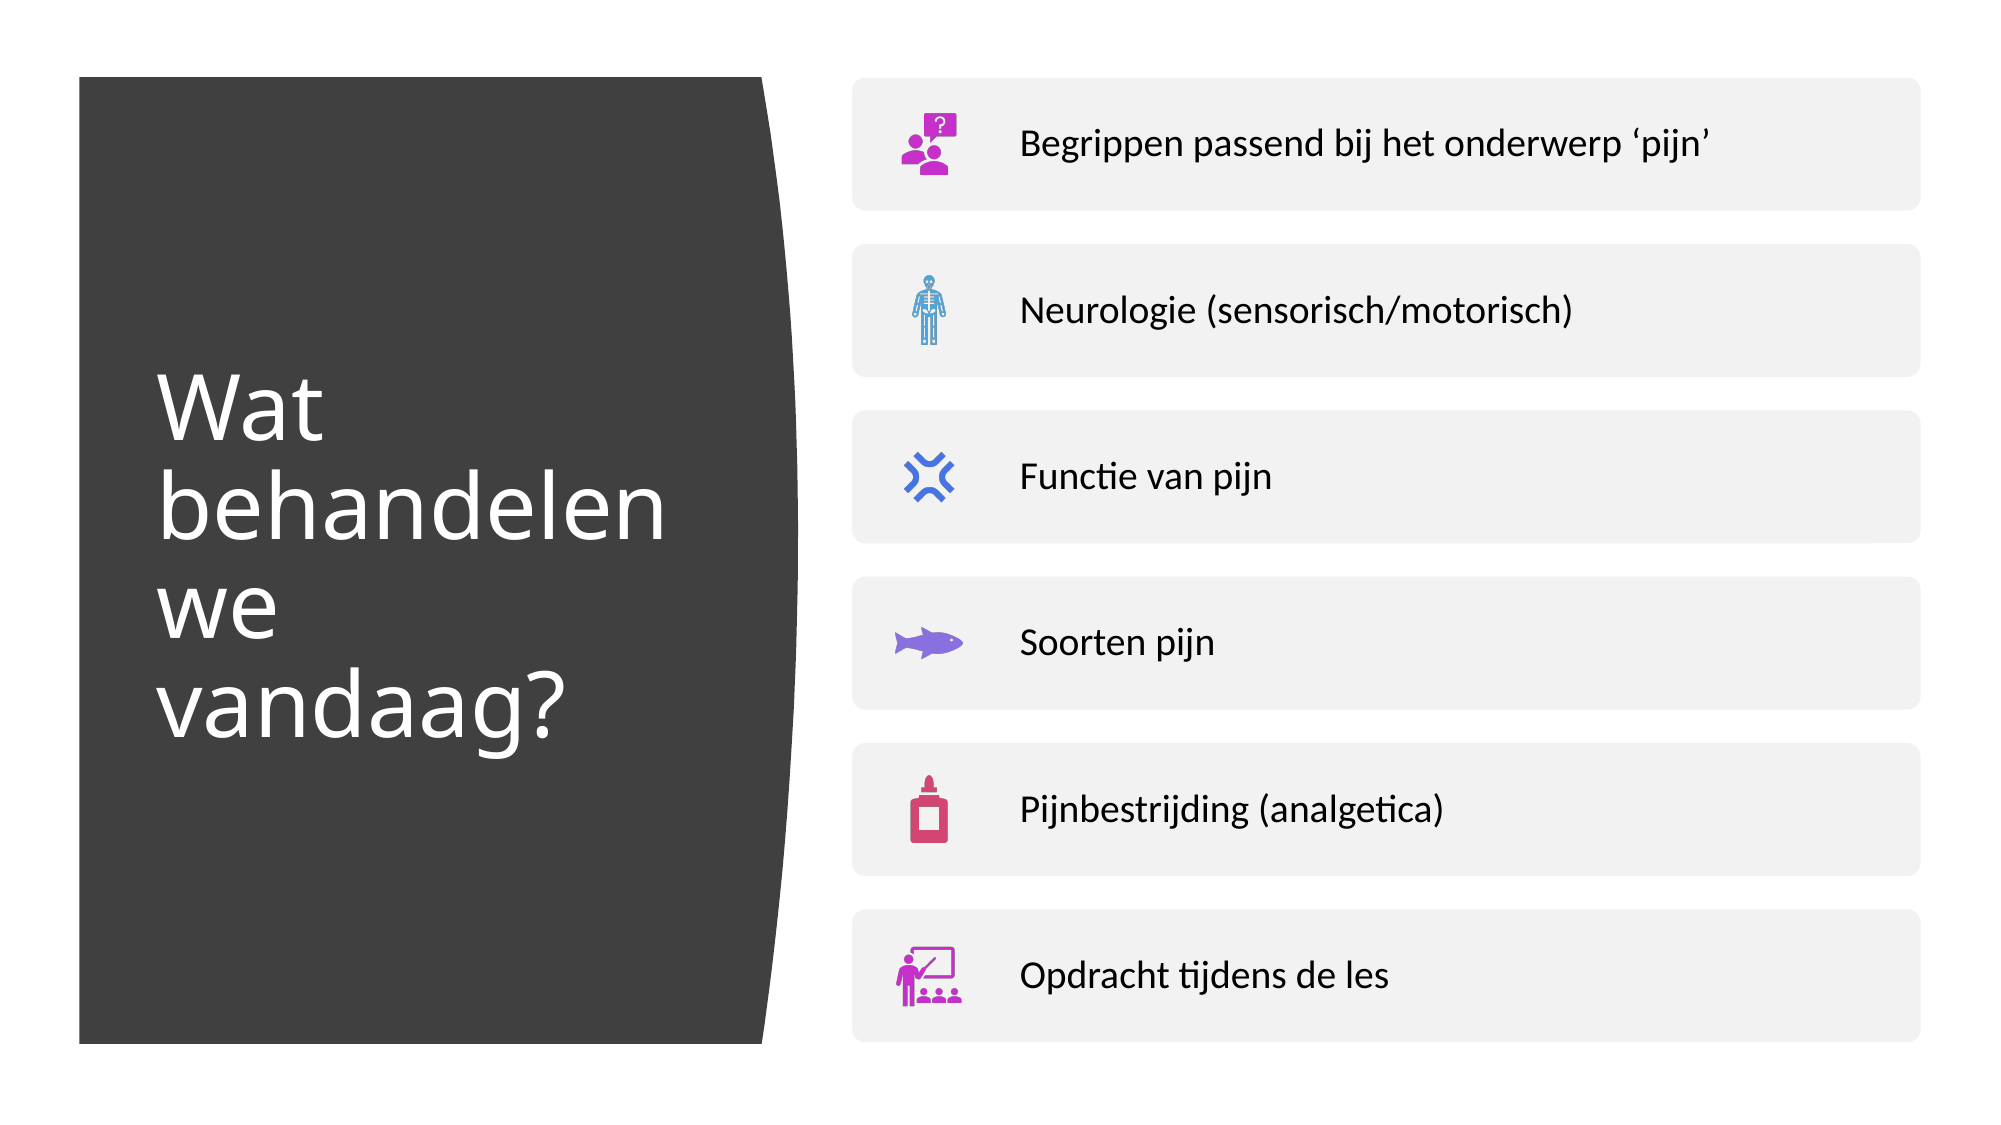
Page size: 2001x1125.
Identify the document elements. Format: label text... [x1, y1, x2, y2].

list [852, 77, 1921, 1043]
text_box [78, 76, 800, 1045]
title Wat behandelen we vandaag? [141, 166, 702, 953]
